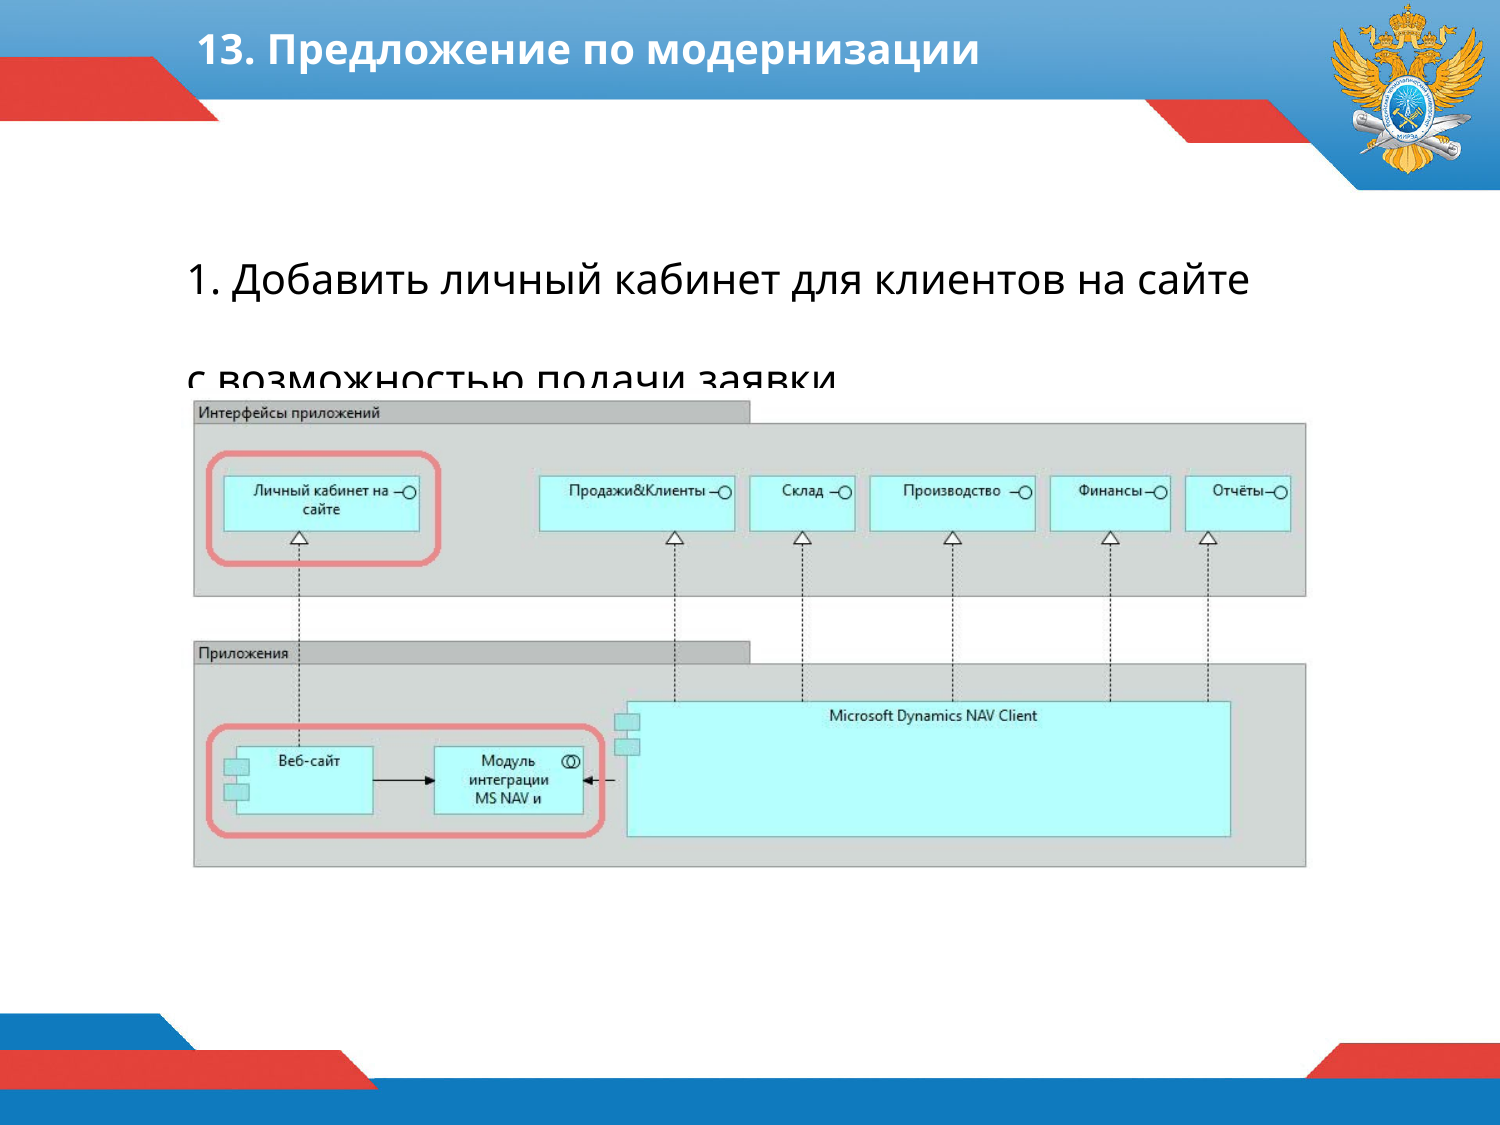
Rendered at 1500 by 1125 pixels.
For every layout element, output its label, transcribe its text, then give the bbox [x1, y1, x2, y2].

picture [0, 0, 1500, 1125]
text_box 1. Добавить личный кабинет для клиентов на сайте с возможностью подачи заявки [171, 245, 1270, 389]
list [181, 387, 1319, 880]
text_box 13. Предложение по модернизации [181, 15, 1463, 94]
